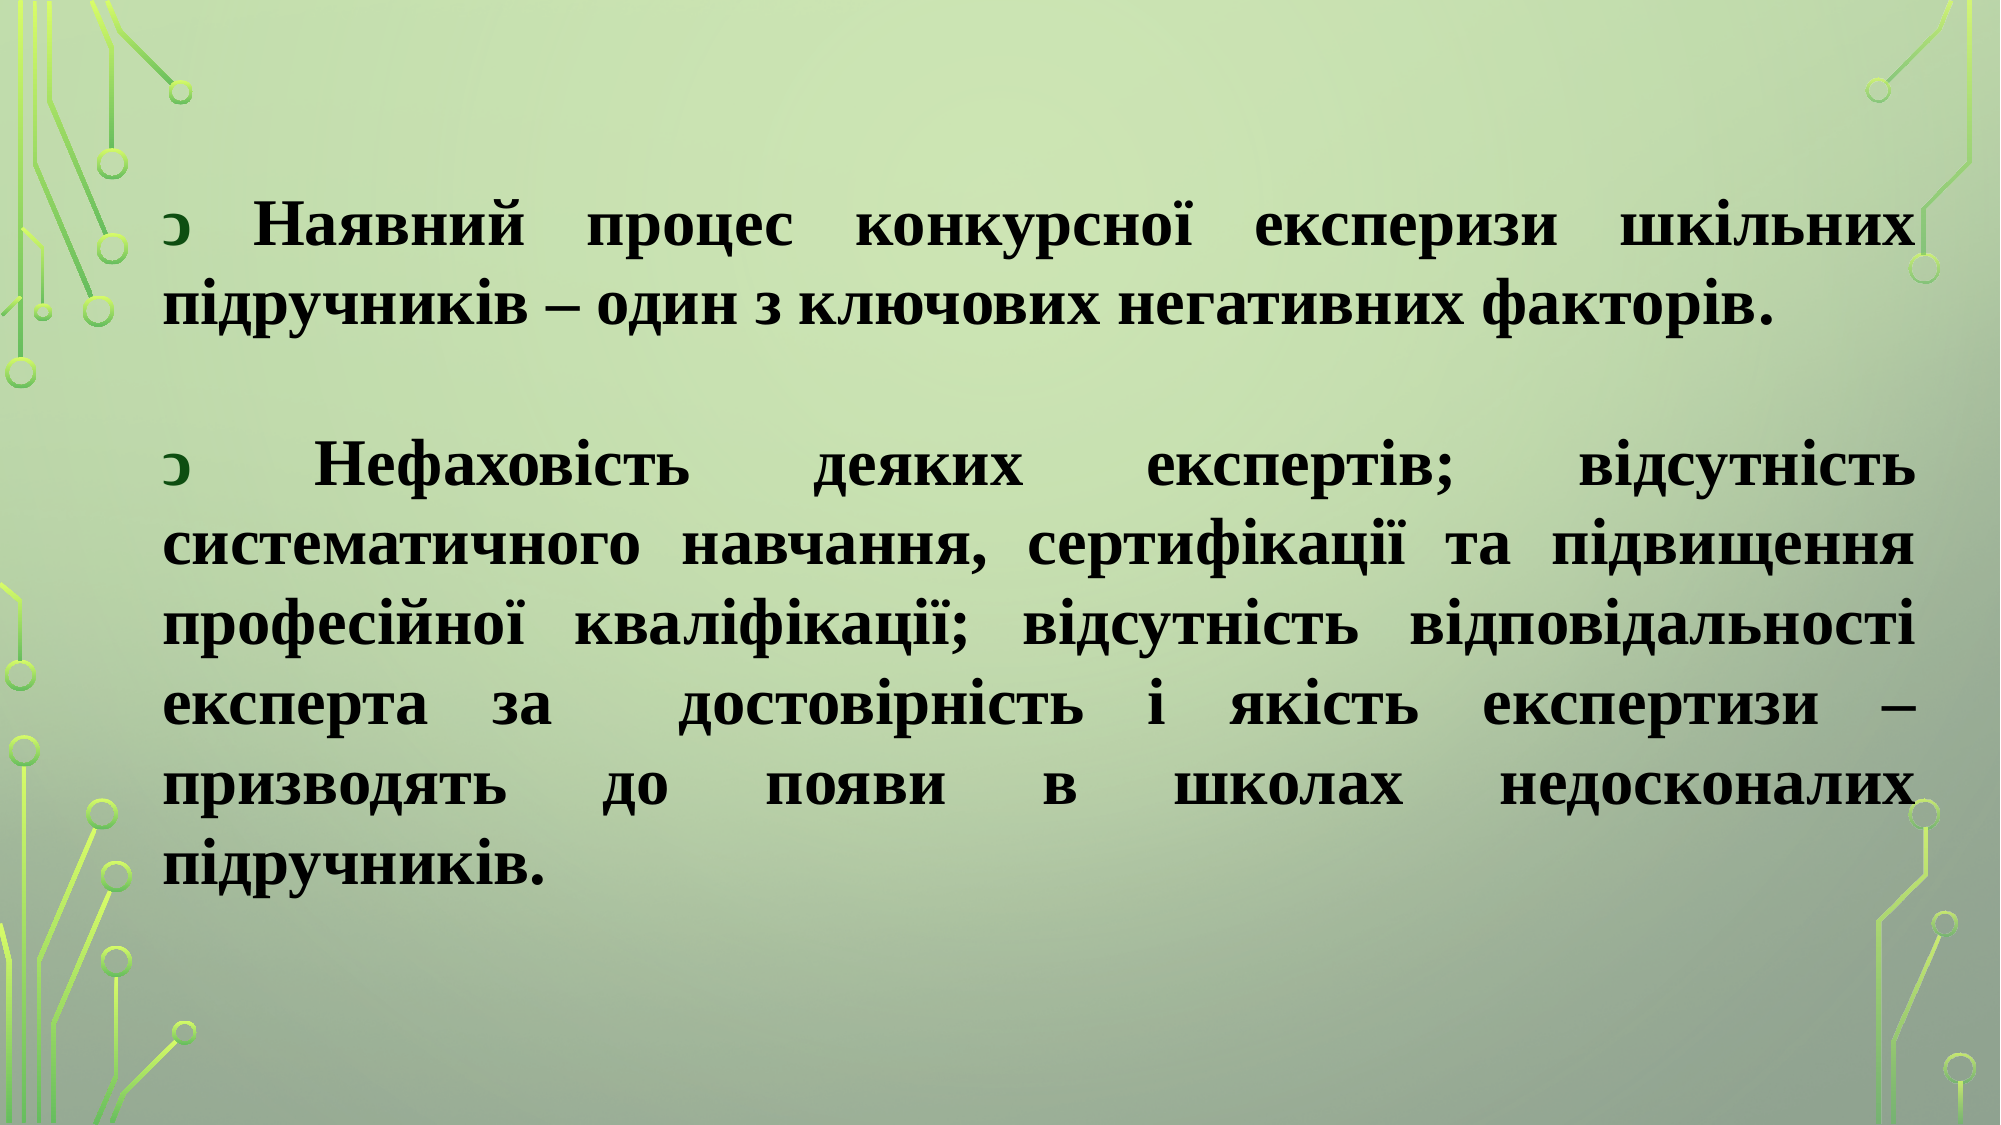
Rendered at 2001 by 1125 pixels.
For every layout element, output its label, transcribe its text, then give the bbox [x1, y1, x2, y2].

text_box ͻ Наявний процес конкурсної експеризи шкільних підручників – один з ключових негативних факторів. ͻ Нефаховість деяких експертів; відсутність систематичного навчання, сертифікації та підвищення професійної кваліфікації; відсутність відповідальності експерта за достовірність і якість експертизи – призводять до появи в школах недосконалих підручників. [147, 170, 1933, 986]
